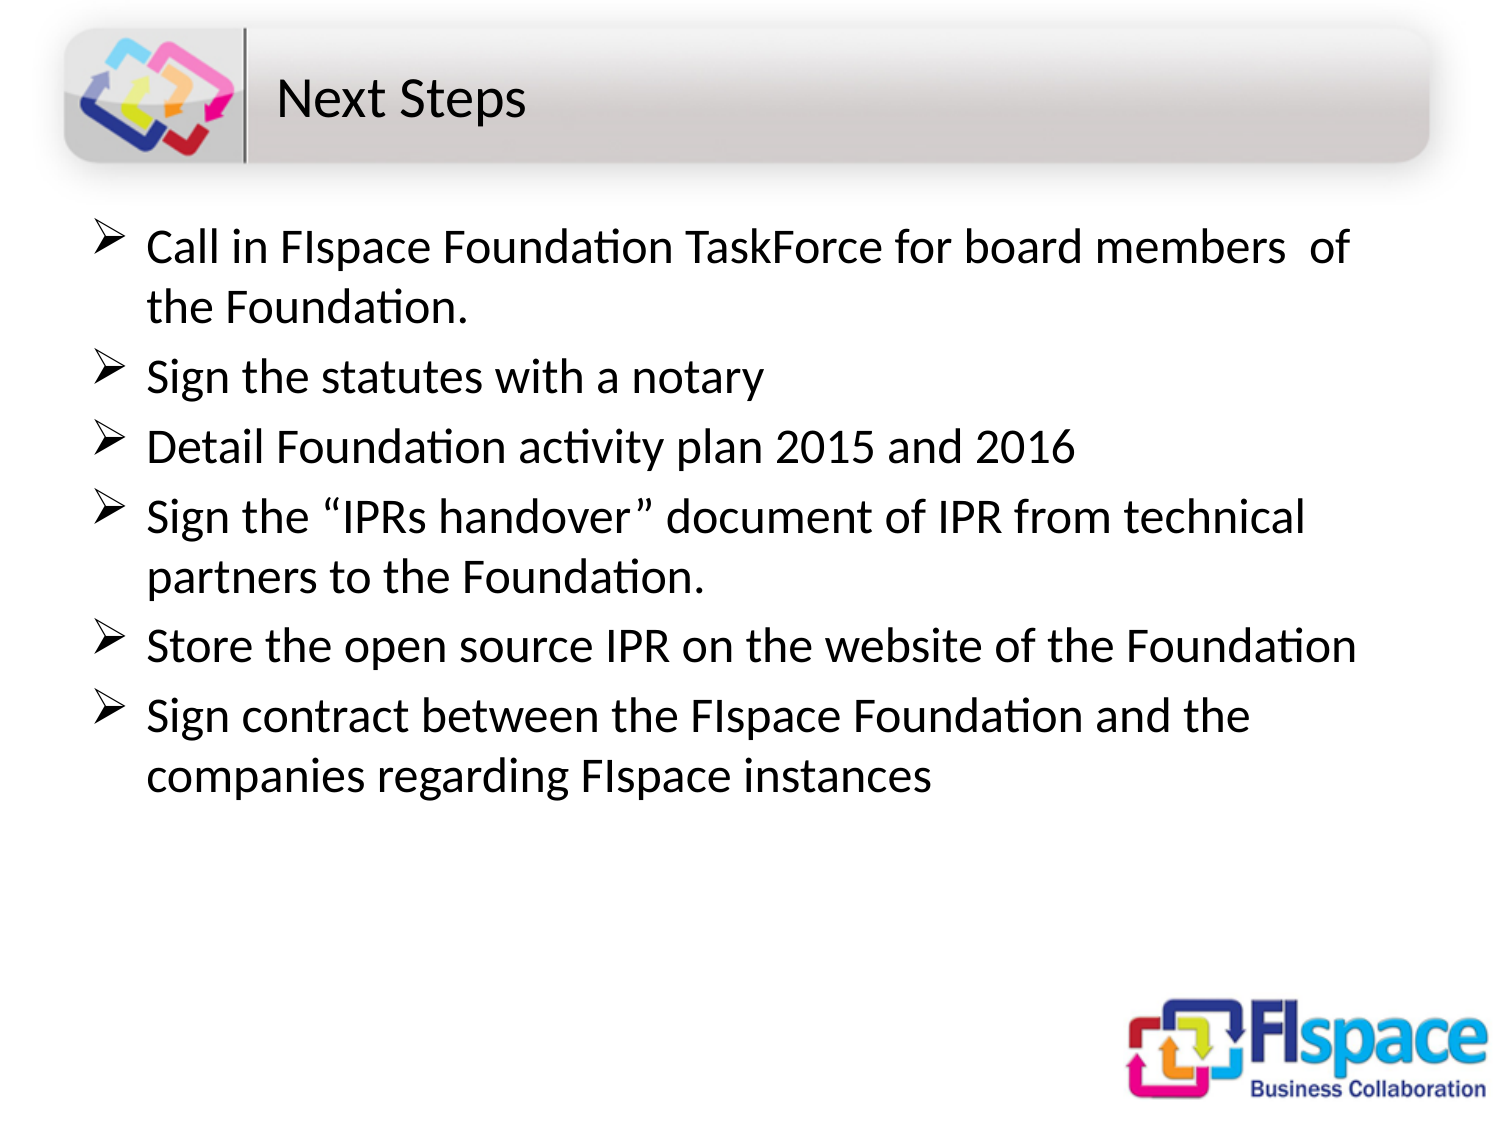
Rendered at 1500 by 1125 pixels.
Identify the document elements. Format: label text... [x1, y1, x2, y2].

picture [0, 0, 1500, 253]
title Next Steps [261, 39, 1401, 149]
list Call in FIspace Foundation TaskForce for board members of the Foundation. Sign the statutes with a notary Detail Foundation activity plan 2015 and 2016 Sign the “IPRs handover” document of IPR from technical partners to the Foundation. Store the open source IPR on the website of the Foundation Sign contract between the FIspace Foundation and the companies regarding FIspace instances [75, 205, 1425, 988]
picture [1123, 960, 1500, 1125]
